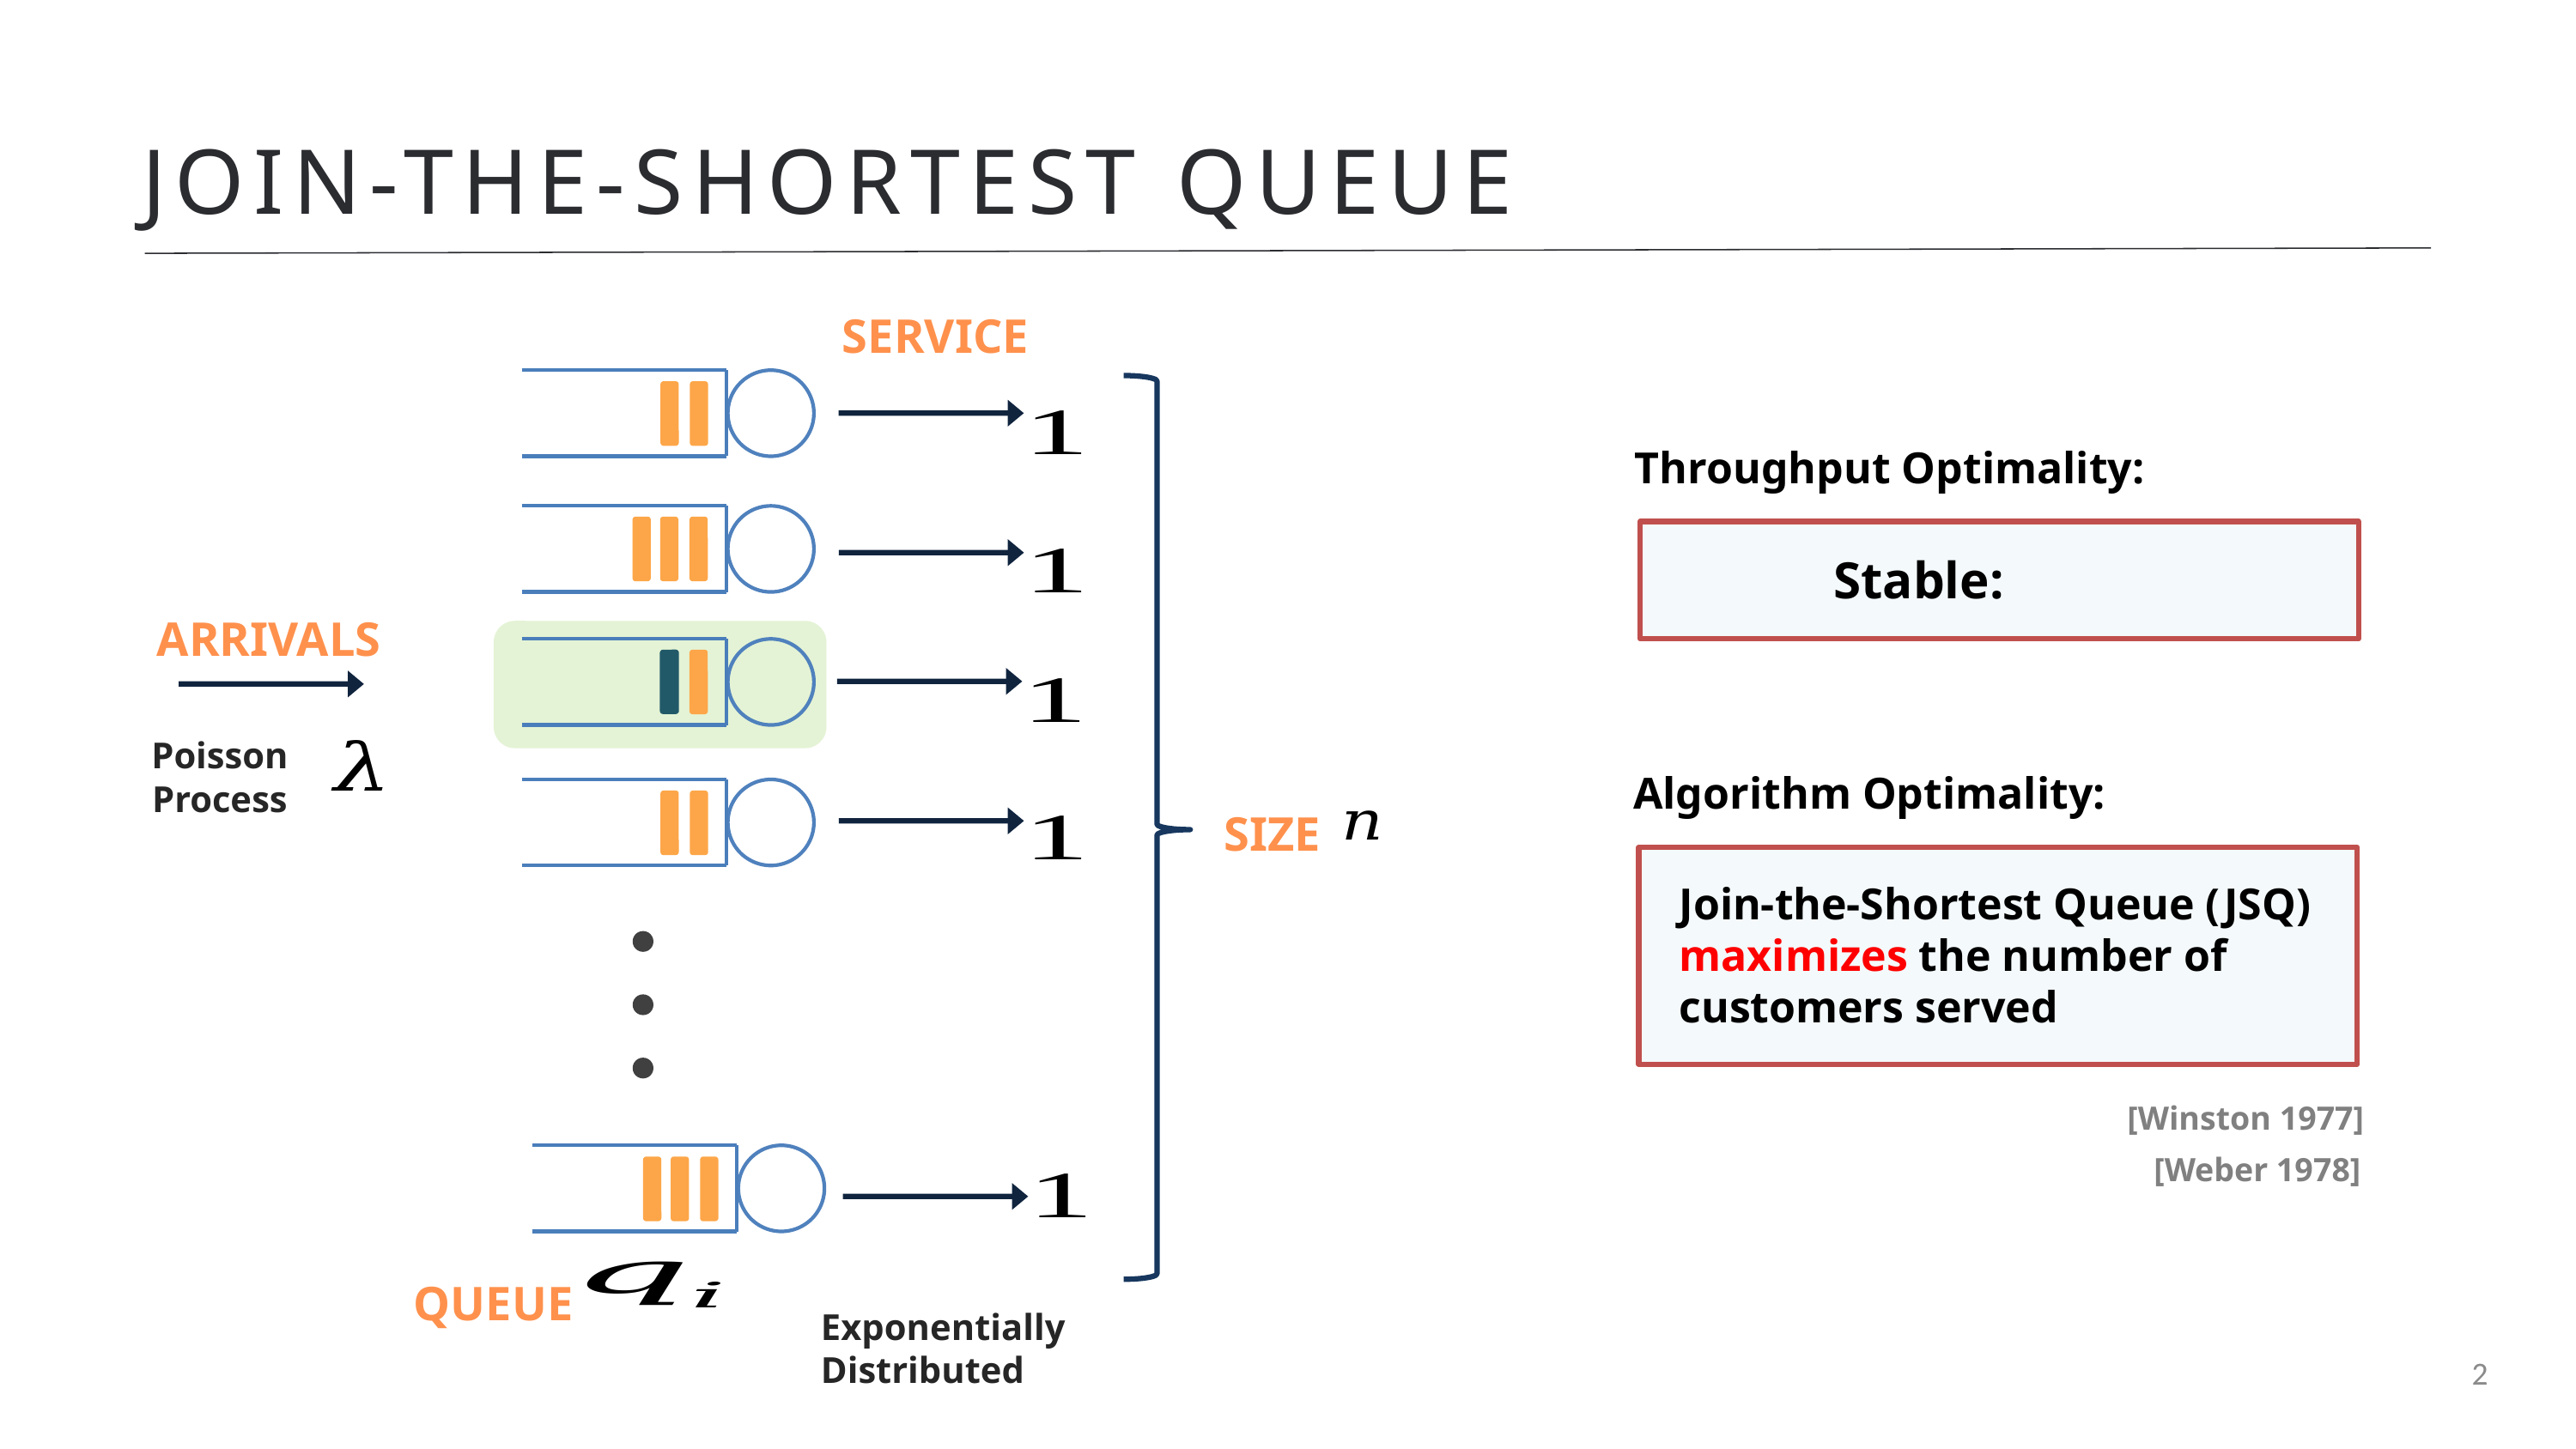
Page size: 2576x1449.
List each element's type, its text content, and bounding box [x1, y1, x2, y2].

text_box Algorithm Optimality: [1620, 760, 2287, 825]
text_box Throughput Optimality: [1622, 434, 2288, 499]
text_box JOIN-THE-SHORTEST QUEUE [142, 106, 2576, 233]
slide_number 2 [2200, 1346, 2501, 1398]
text_box [Weber 1978] [2010, 1143, 2374, 1194]
text_box Join-the-Shortest Queue (JSQ) maximizes the number of customers served [1666, 870, 2348, 1039]
text_box [1638, 846, 2358, 1064]
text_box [123, 291, 1419, 1398]
text_box [1640, 521, 2359, 640]
text_box [Winston 1977] [2014, 1091, 2378, 1143]
